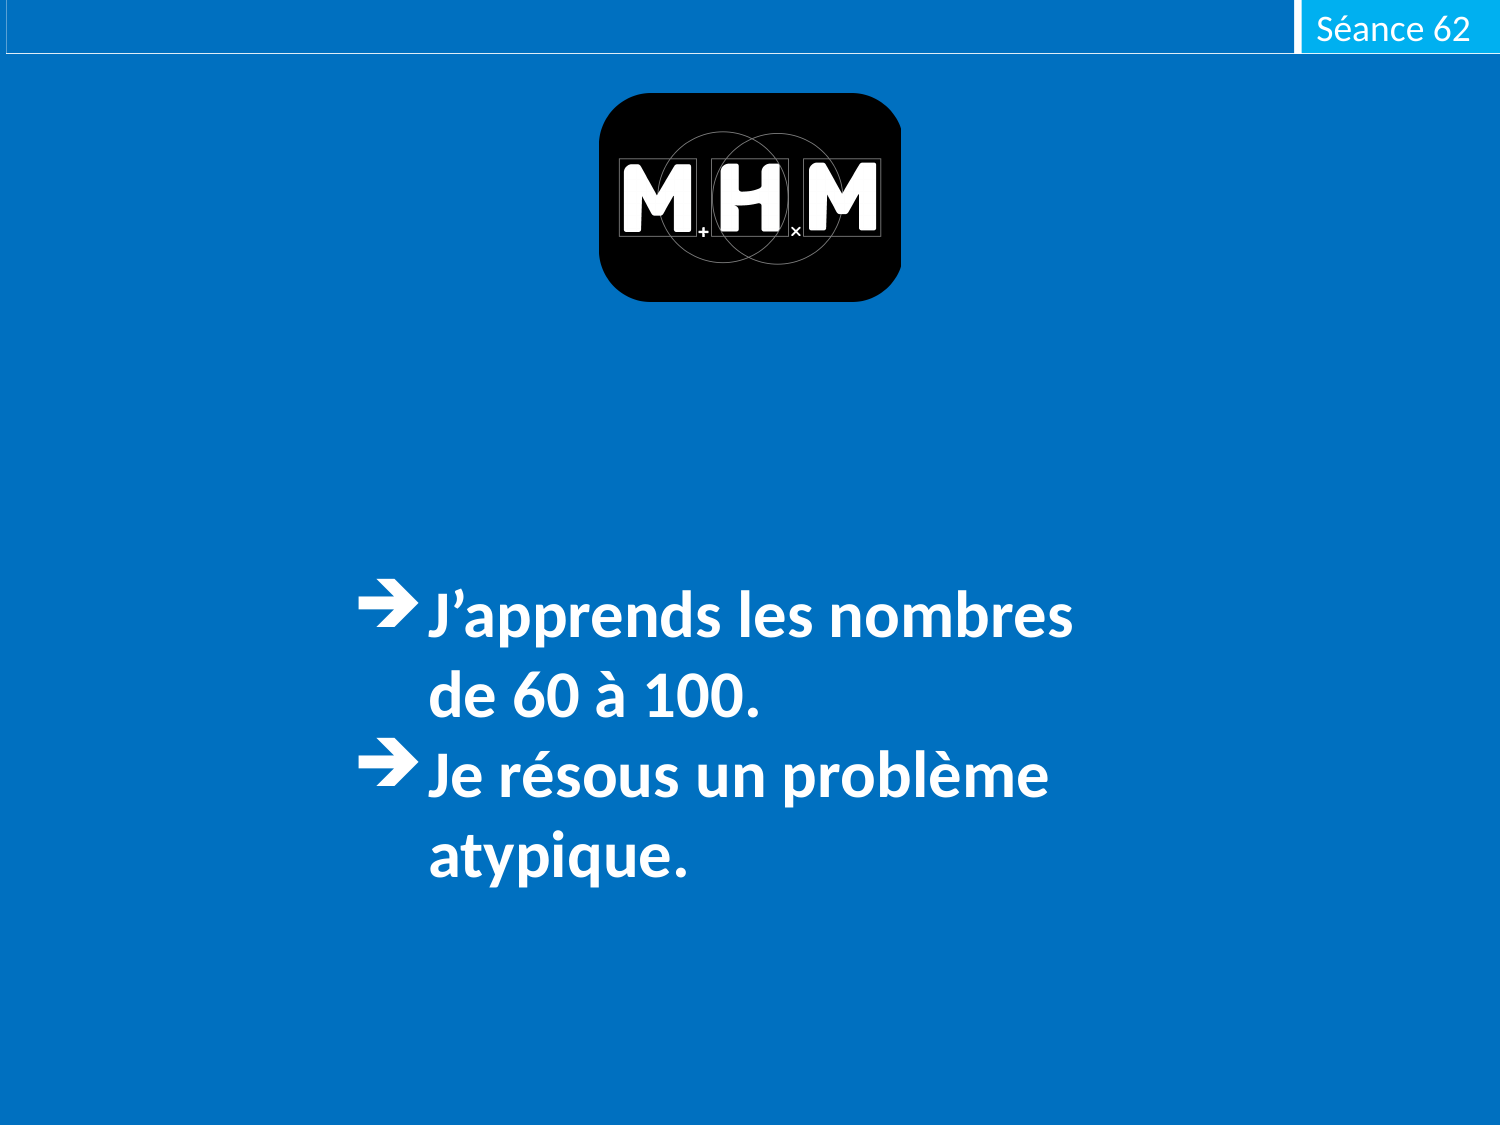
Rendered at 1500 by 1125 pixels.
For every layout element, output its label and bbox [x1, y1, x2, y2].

text_box [0, 54, 1500, 1125]
